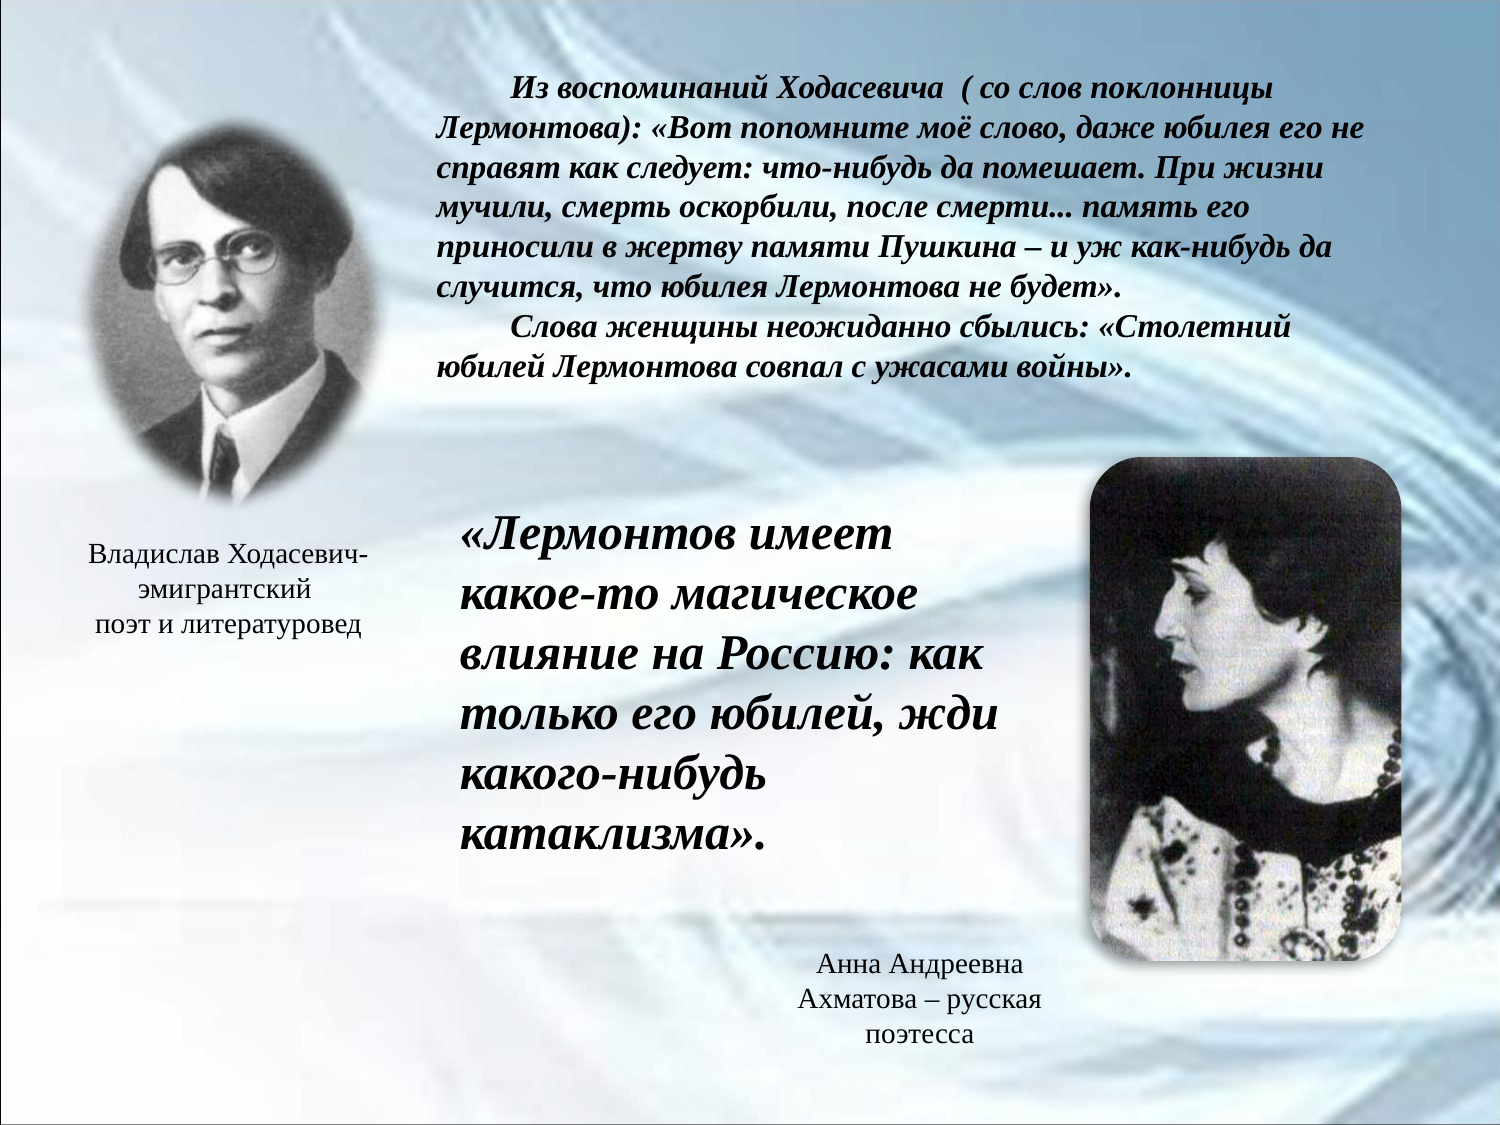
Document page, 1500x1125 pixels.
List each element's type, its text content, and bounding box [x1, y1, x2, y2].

text_box Из воспоминаний Ходасевича ( со слов поклонницы Лермонтова): «Вот попомните моё слово, даже юбилея его не справят как следует: что-нибудь да помешает. При жизни мучили, смерть оскорбили, после смерти... память его приносили в жертву памяти Пушкина – и уж как-нибудь да случится, что юбилея Лермонтова не будет». Слова женщины неожиданно сбылись: «Столетний юбилей Лермонтова совпал с ужасами войны». [421, 57, 1407, 552]
text_box Владислав Ходасевич- эмигрантский поэт и литературовед [70, 527, 387, 647]
picture [0, 0, 1500, 1125]
text_box «Лермонтов имеет какое-то магическое влияние на Россию: как только его юбилей, жди какого-нибудь катаклизма». [445, 492, 1020, 867]
text_box Анна Андреевна Ахматова – русская поэтесса [761, 937, 1078, 1058]
